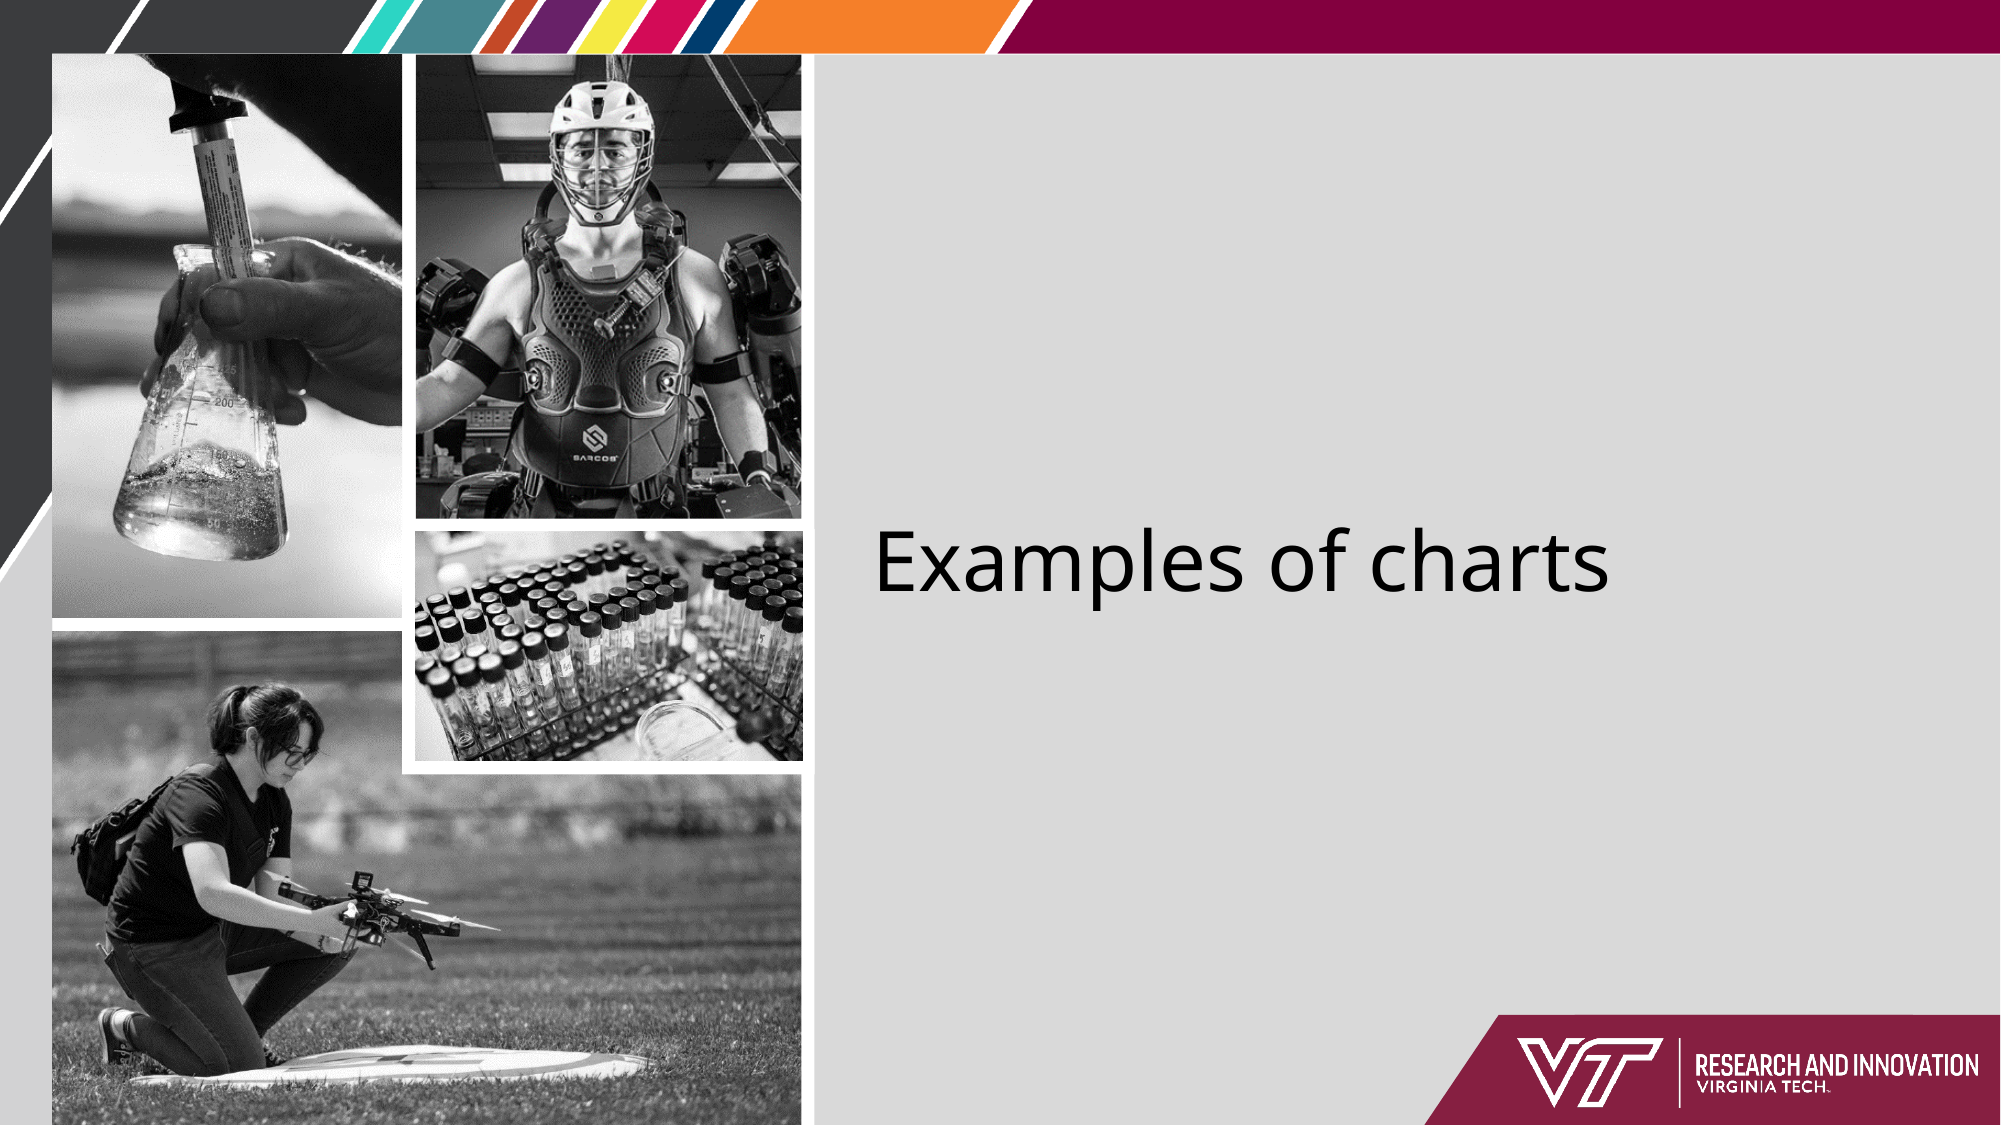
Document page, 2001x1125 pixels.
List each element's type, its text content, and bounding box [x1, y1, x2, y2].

picture [415, 531, 803, 761]
title Examples of charts [872, 66, 1902, 610]
picture [0, 0, 2000, 1125]
picture [1517, 1038, 1978, 1108]
